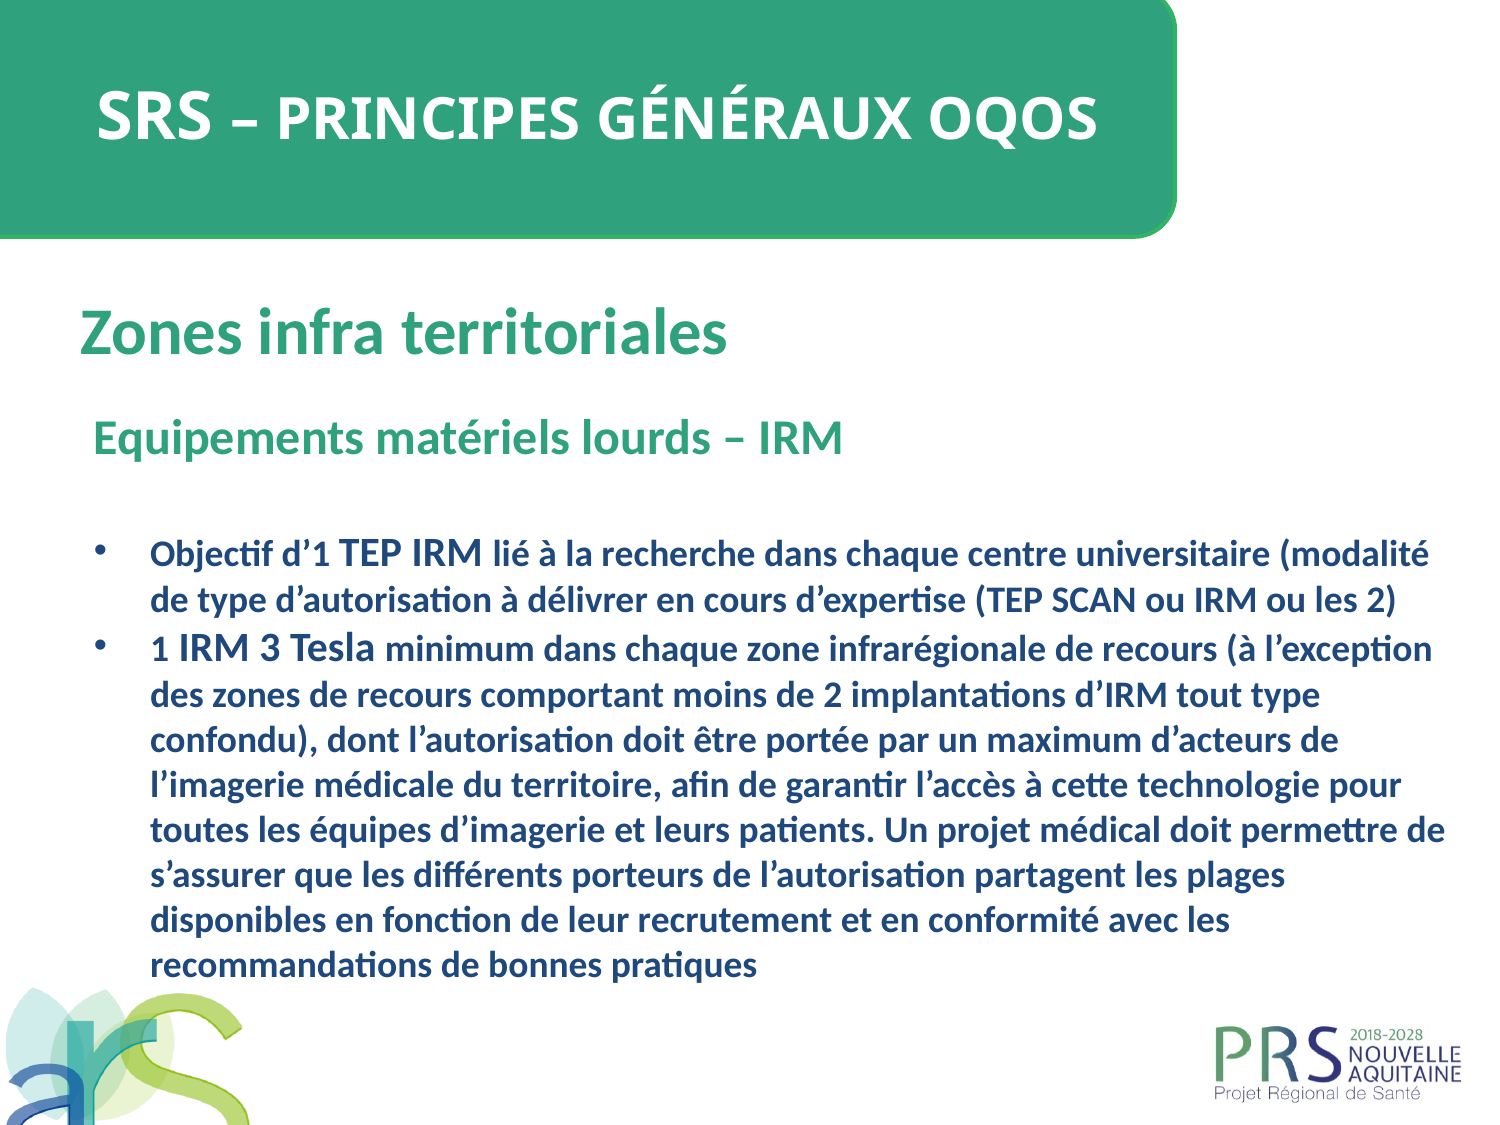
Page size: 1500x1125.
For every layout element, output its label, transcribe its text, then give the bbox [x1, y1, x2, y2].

text_box Equipements matériels lourds – IRM Objectif d’1 TEP IRM lié à la recherche dans chaque centre universitaire (modalité de type d’autorisation à délivrer en cours d’expertise (TEP SCAN ou IRM ou les 2) 1 IRM 3 Tesla minimum dans chaque zone infrarégionale de recours (à l’exception des zones de recours comportant moins de 2 implantations d’IRM tout type confondu), dont l’autorisation doit être portée par un maximum d’acteurs de l’imagerie médicale du territoire, afin de garantir l’accès à cette technologie pour toutes les équipes d’imagerie et leurs patients. Un projet médical doit permettre de s’assurer que les différents porteurs de l’autorisation partagent les plages disponibles en fonction de leur recrutement et en conformité avec les recommandations de bonnes pratiques [79, 397, 1482, 1092]
picture [1210, 1092, 1466, 1103]
list Zones infra territoriales [64, 210, 1447, 510]
picture [5, 987, 250, 1125]
text_box SRS – Principes généraux OQOS [29, 19, 1415, 207]
text_box [0, 0, 1176, 239]
